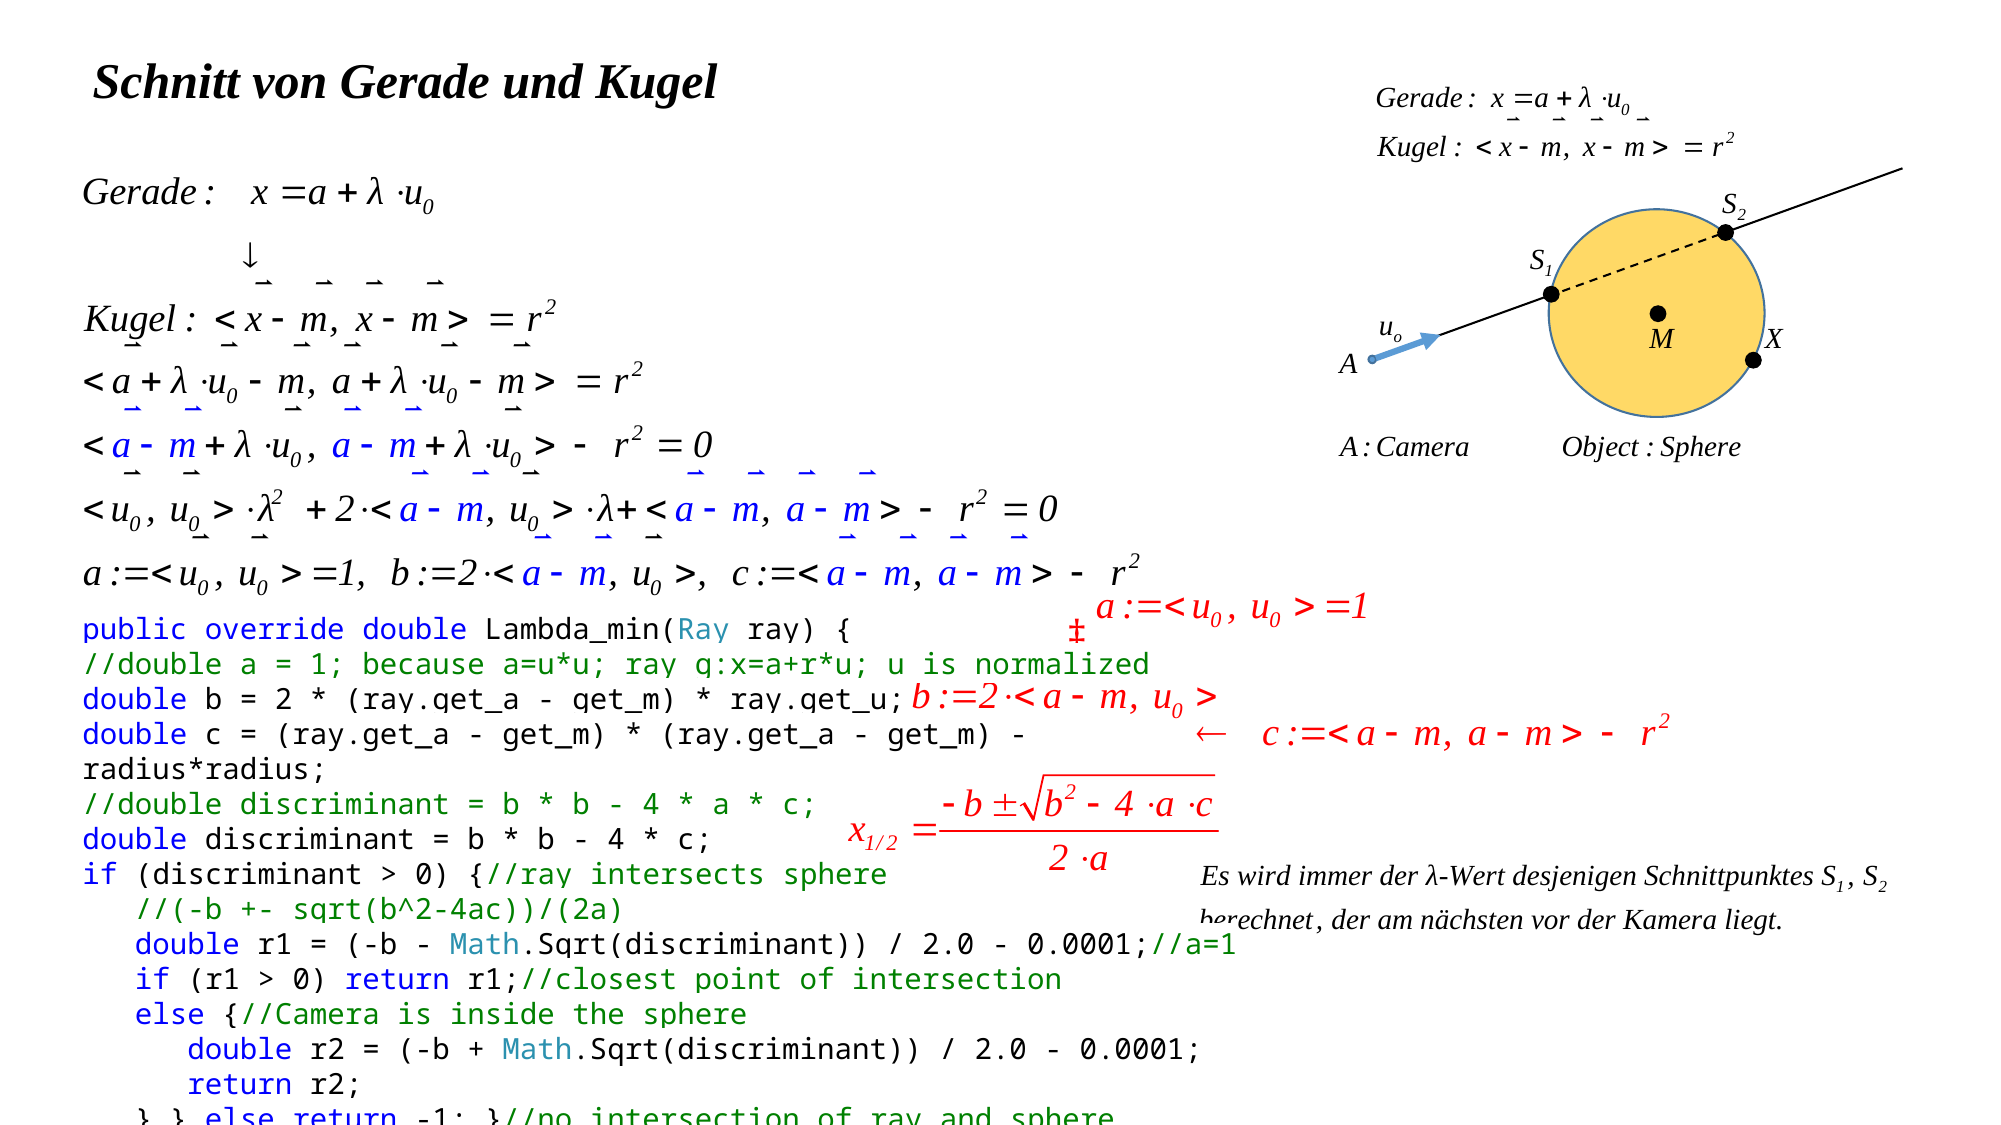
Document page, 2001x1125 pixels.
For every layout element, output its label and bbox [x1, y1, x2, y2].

text_box [67, 41, 1903, 1114]
